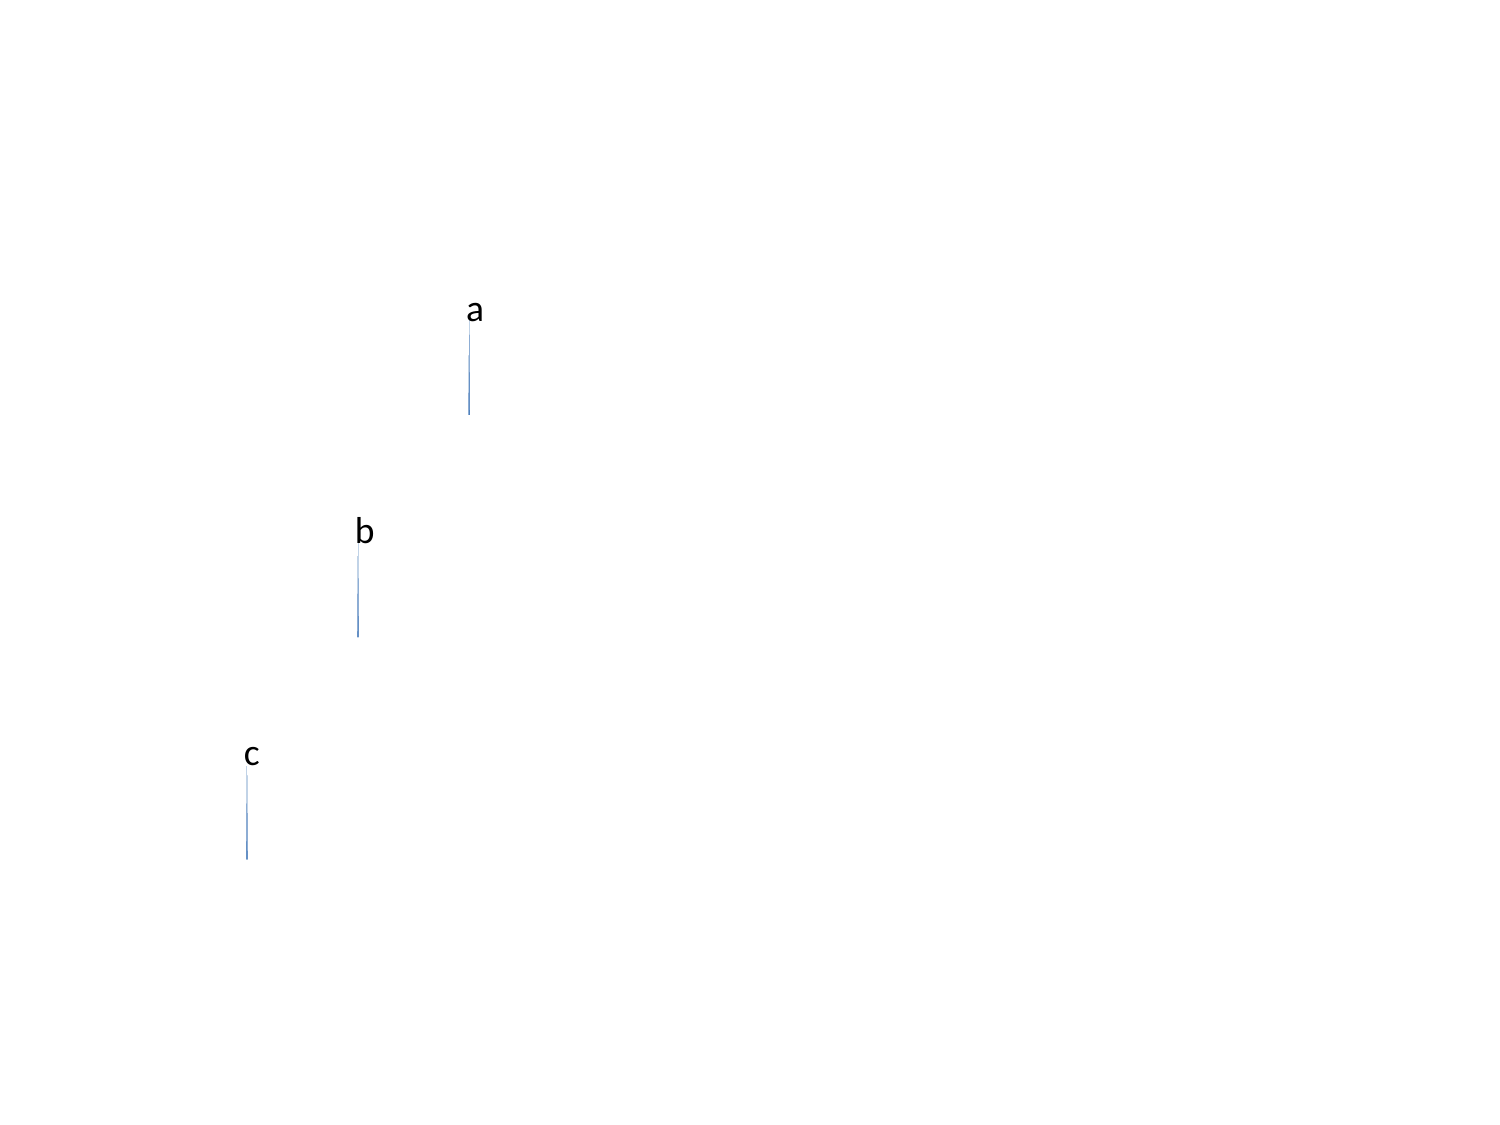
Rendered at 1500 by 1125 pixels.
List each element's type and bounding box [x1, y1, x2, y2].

text_box [249, 228, 1251, 897]
